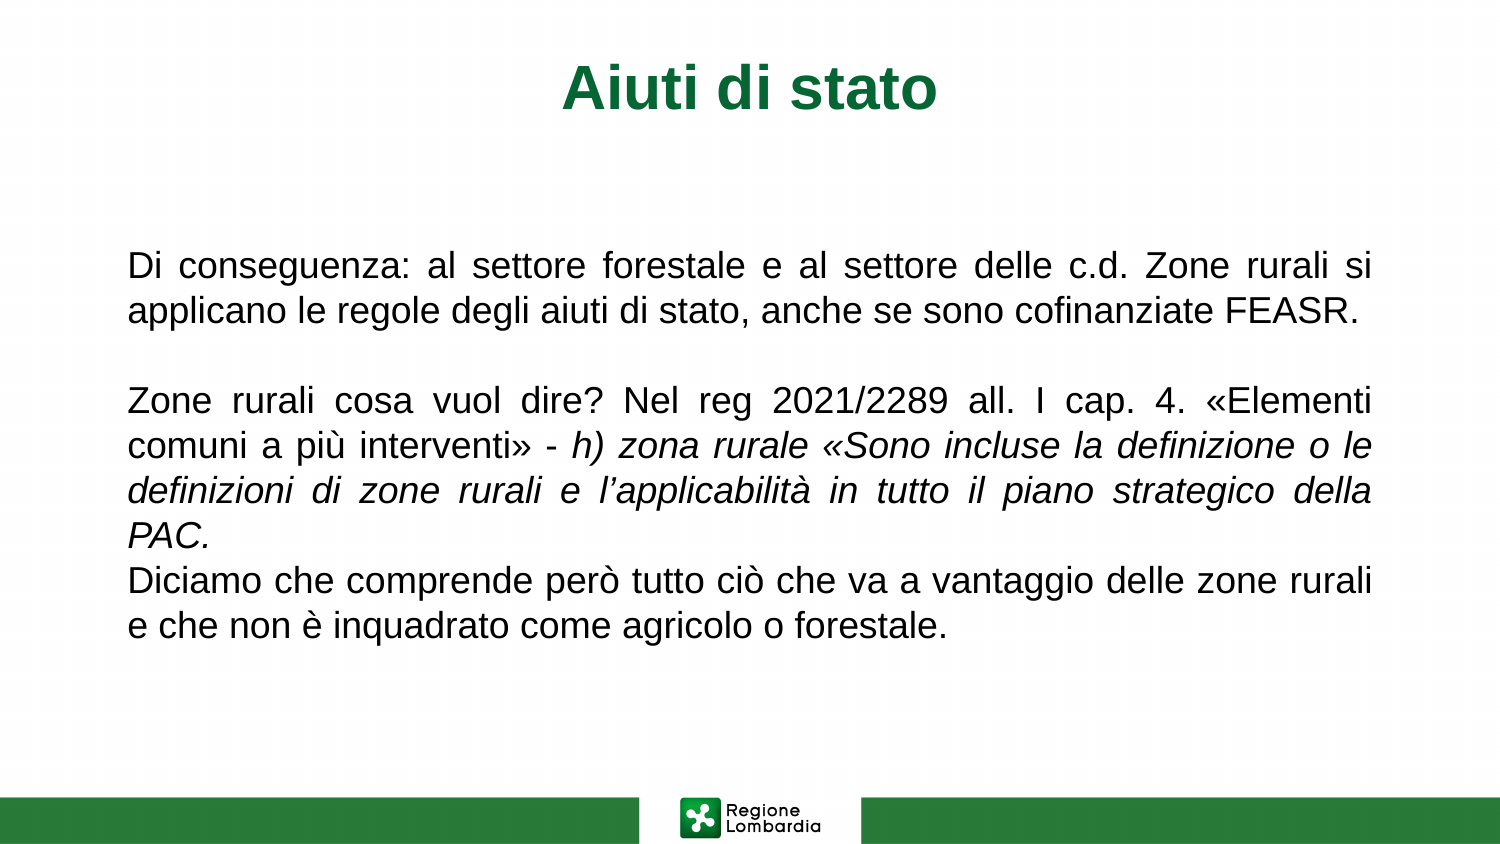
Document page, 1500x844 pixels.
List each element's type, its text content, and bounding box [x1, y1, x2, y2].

picture [0, 0, 1500, 844]
subtitle Di conseguenza: al settore forestale e al settore delle c.d. Zone rurali si applicano le regole degli aiuti di stato, anche se sono cofinanziate FEASR. Zone rurali cosa vuol dire? Nel reg 2021/2289 all. I cap. 4. «Elementi comuni a più interventi» - h) zona rurale «Sono incluse la definizione o le definizioni di zone rurali e l’applicabilità in tutto il piano strategico della PAC. Diciamo che comprende però tutto ciò che va a vantaggio delle zone rurali e che non è inquadrato come agricolo o forestale. [112, 188, 1388, 732]
title Aiuti di stato [112, 30, 1388, 139]
